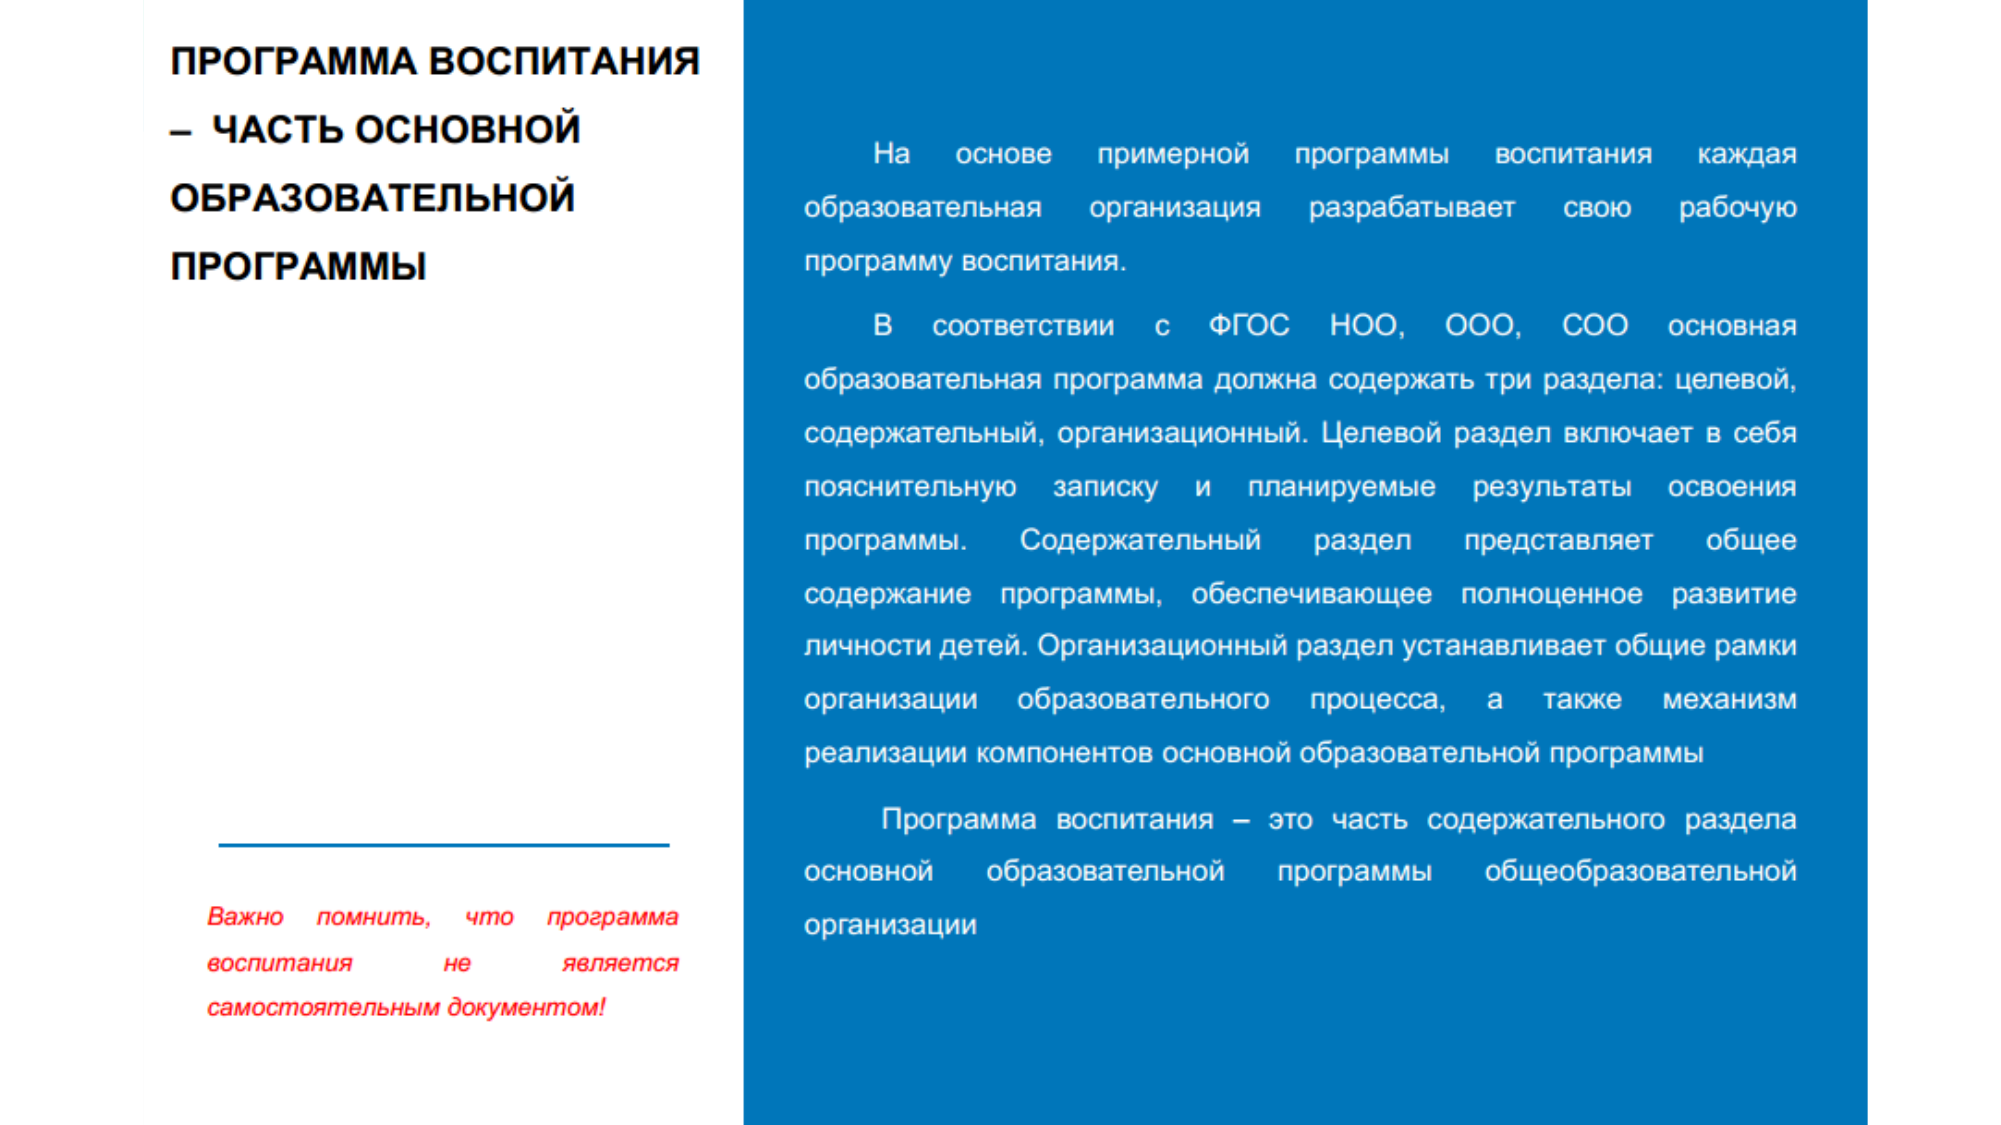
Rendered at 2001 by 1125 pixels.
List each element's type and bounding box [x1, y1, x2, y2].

picture [143, 0, 1868, 1125]
